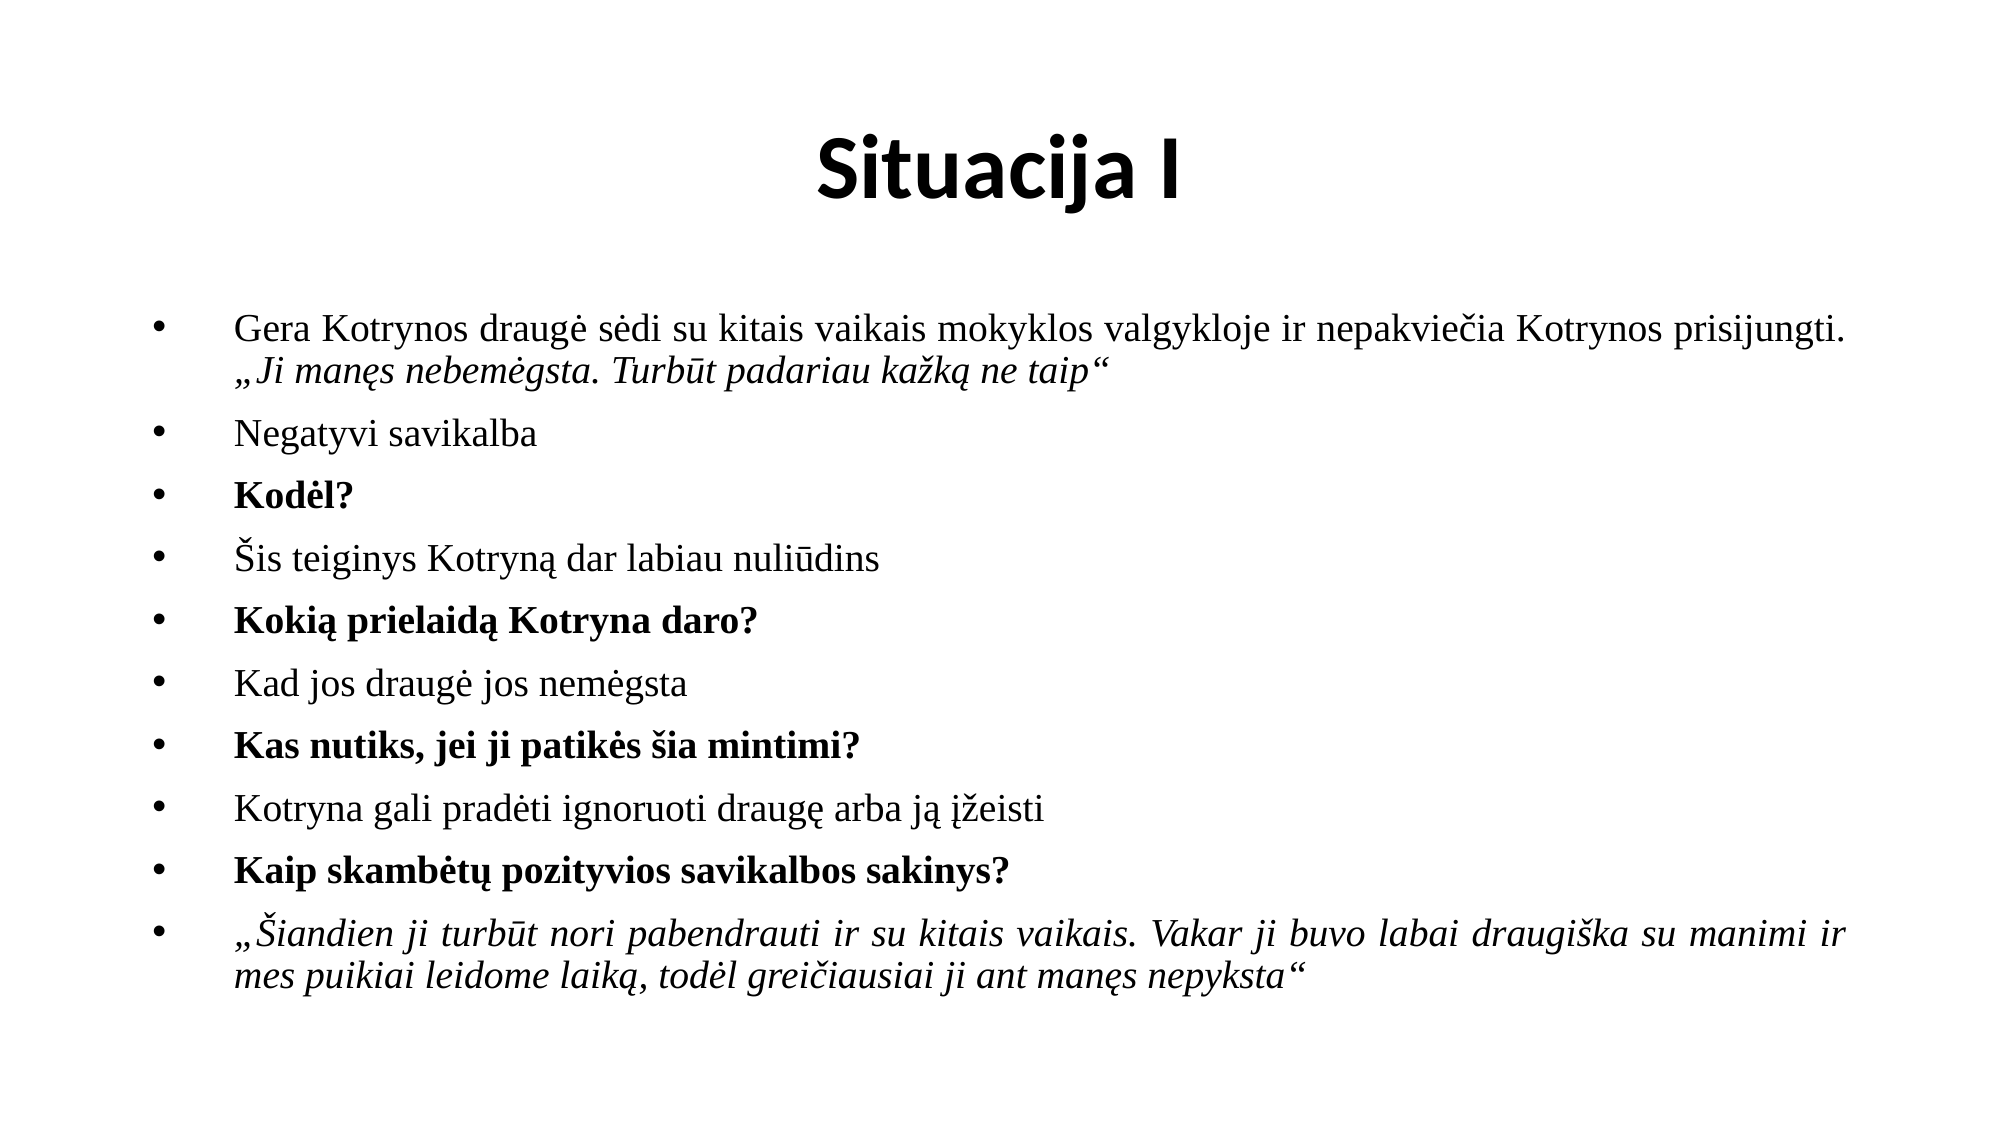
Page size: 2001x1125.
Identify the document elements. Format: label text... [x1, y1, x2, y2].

list Gera Kotrynos draugė sėdi su kitais vaikais mokyklos valgykloje ir nepakviečia Kotrynos prisijungti. „Ji manęs nebemėgsta. Turbūt padariau kažką ne taip“ Negatyvi savikalba Kodėl? Šis teiginys Kotryną dar labiau nuliūdins Kokią prielaidą Kotryna daro? Kad jos draugė jos nemėgsta Kas nutiks, jei ji patikės šia mintimi? Kotryna gali pradėti ignoruoti draugę arba ją įžeisti Kaip skambėtų pozityvios savikalbos sakinys? „Šiandien ji turbūt nori pabendrauti ir su kitais vaikais. Vakar ji buvo labai draugiška su manimi ir mes puikiai leidome laiką, todėl greičiausiai ji ant manęs nepyksta“ [137, 299, 1863, 1014]
title Situacija I [137, 59, 1863, 278]
